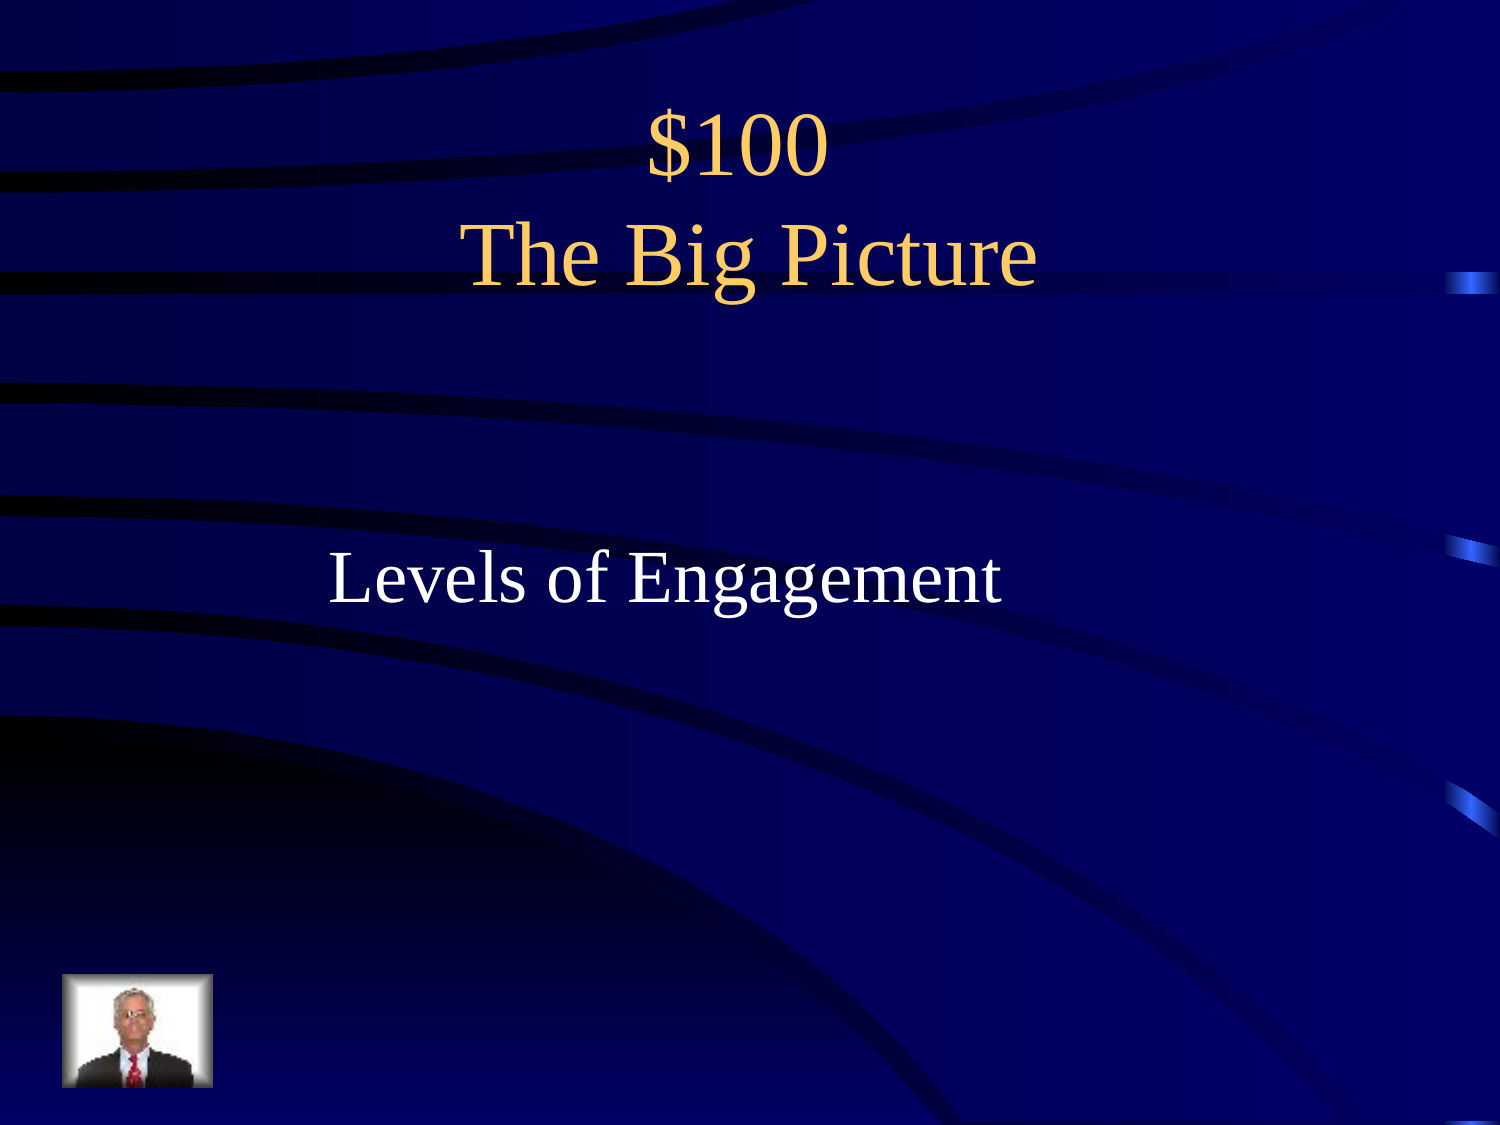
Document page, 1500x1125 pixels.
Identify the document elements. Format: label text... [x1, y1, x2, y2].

title $100 The Big Picture [112, 99, 1388, 288]
text_box Levels of Engagement [313, 519, 1018, 625]
picture [62, 974, 213, 1088]
